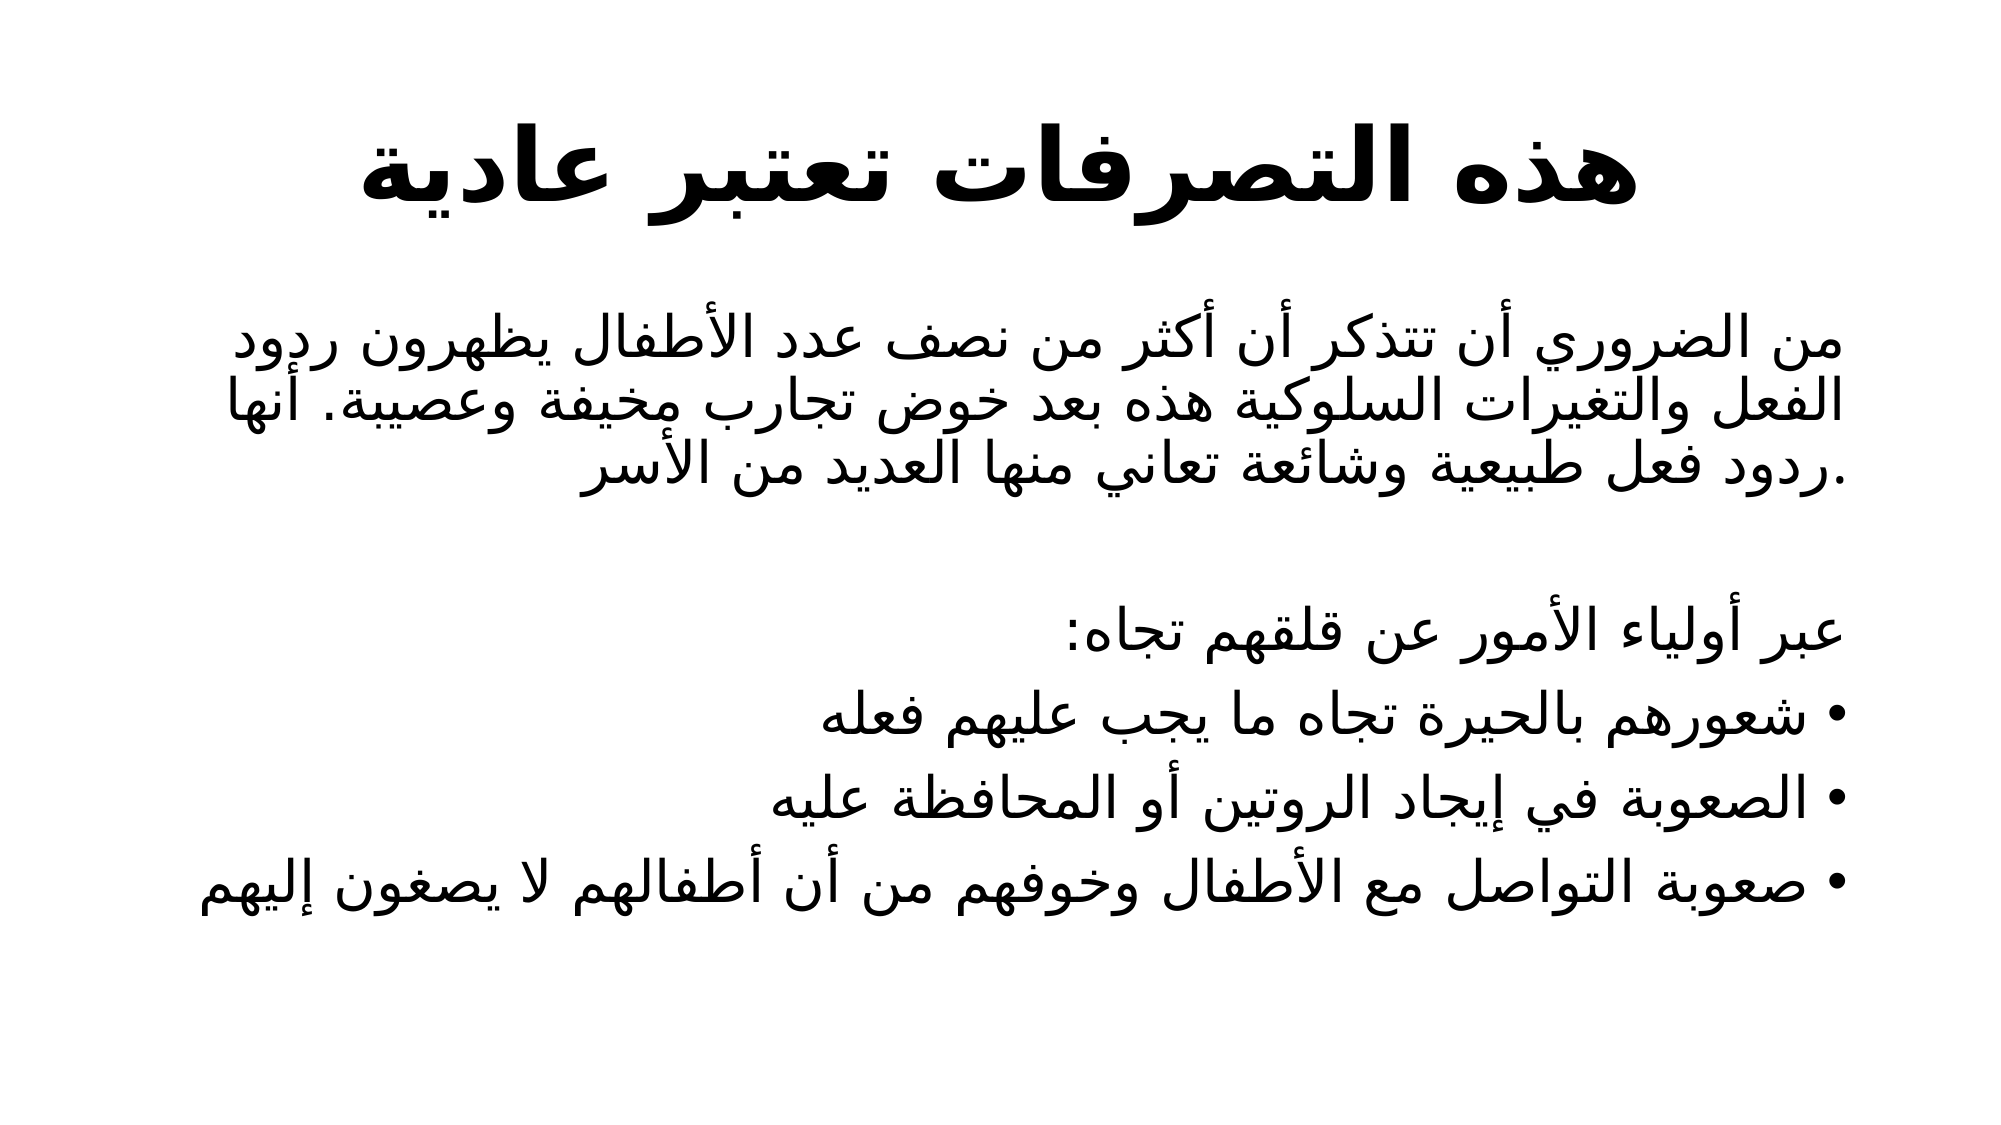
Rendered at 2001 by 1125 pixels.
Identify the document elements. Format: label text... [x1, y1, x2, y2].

list من الضروري أن تتذكر أن أكثر من نصف عدد الأطفال يظهرون ردود الفعل والتغيرات السلوكية هذه بعد خوض تجارب مخيفة وعصيبة. أنها ردود فعل طبيعية وشائعة تعاني منها العديد من الأسر. عبر أولياء الأمور عن قلقهم تجاه: شعورهم بالحيرة تجاه ما يجب عليهم فعله الصعوبة في إيجاد الروتين أو المحافظة عليه صعوبة التواصل مع الأطفال وخوفهم من أن أطفالهم لا يصغون إليهم [137, 299, 1863, 1014]
title هذه التصرفات تعتبر عادية [137, 59, 1863, 278]
